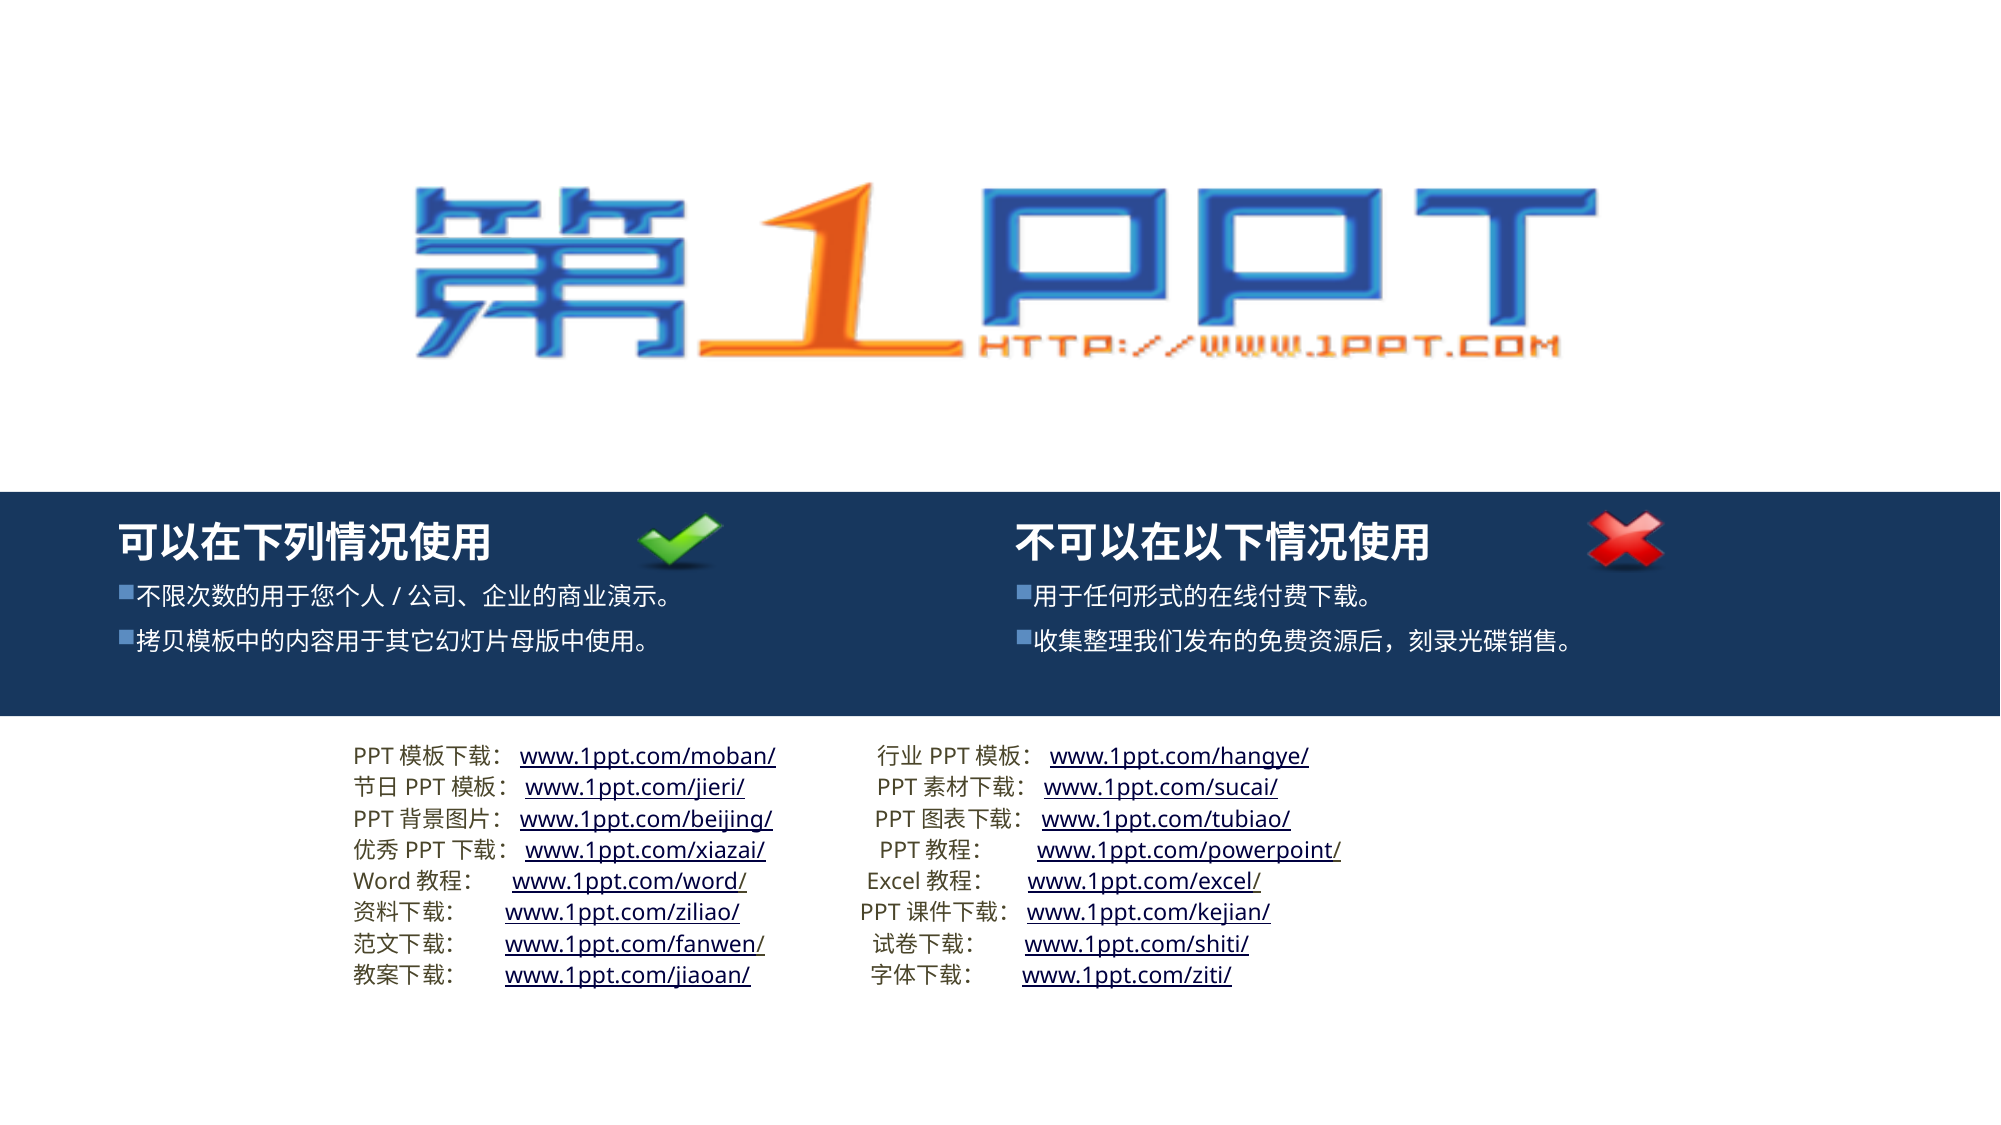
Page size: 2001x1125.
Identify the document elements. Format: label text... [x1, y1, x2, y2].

text_box PPT模板下载：www.1ppt.com/moban/ 行业PPT模板：www.1ppt.com/hangye/ 节日PPT模板：www.1ppt.com/jieri/ PPT素材下载：www.1ppt.com/sucai/ PPT背景图片：www.1ppt.com/beijing/ PPT图表下载：www.1ppt.com/tubiao/ 优秀PPT下载：www.1ppt.com/xiazai/ PPT教程： www.1ppt.com/powerpoint/ Word教程： www.1ppt.com/word/ Excel教程： www.1ppt.com/excel/ 资料下载： www.1ppt.com/ziliao/ PPT课件下载：www.1ppt.com/kejian/ 范文下载： www.1ppt.com/fanwen/ 试卷下载： www.1ppt.com/shiti/ 教案下载： www.1ppt.com/jiaoan/ 字体下载： www.1ppt.com/ziti/ [336, 762, 1752, 1008]
text_box 可以在下列情况使用 不限次数的用于您个人/公司、企业的商业演示。 拷贝模板中的内容用于其它幻灯片母版中使用。 [102, 508, 1000, 774]
text_box 不可以在以下情况使用 用于任何形式的在线付费下载。 收集整理我们发布的免费资源后，刻录光碟销售。 [999, 508, 1898, 762]
text_box [0, 491, 2000, 717]
picture [179, 51, 1867, 492]
picture [1581, 507, 1669, 573]
picture [637, 507, 724, 573]
